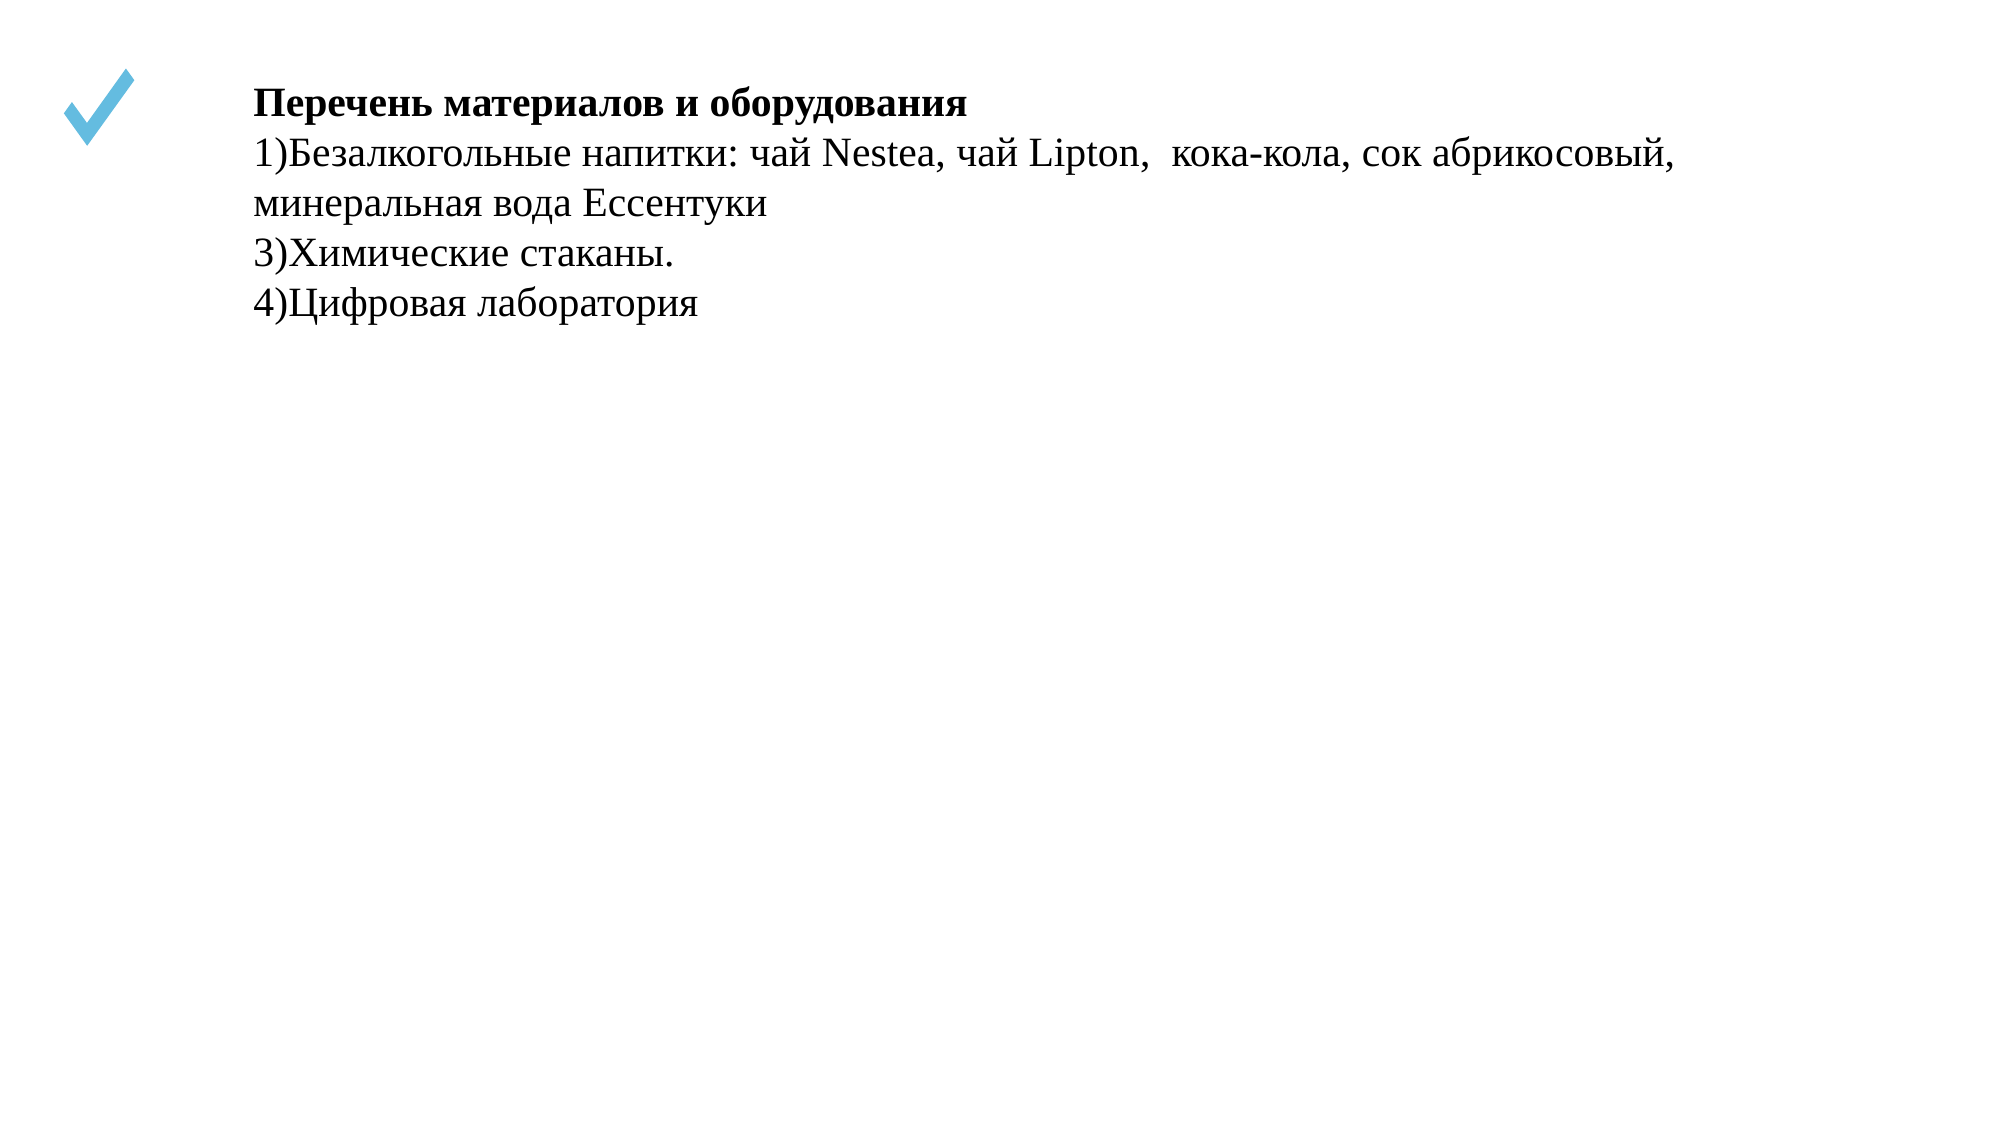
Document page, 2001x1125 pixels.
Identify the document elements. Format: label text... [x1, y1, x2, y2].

text_box [62, 66, 136, 148]
text_box Перечень материалов и оборудования 1)Безалкогольные напитки: чай Nestea, чай Lipton, кока-кола, сок абрикосовый, минеральная вода Ессентуки 3)Химические стаканы. 4)Цифровая лаборатория [238, 67, 1874, 332]
